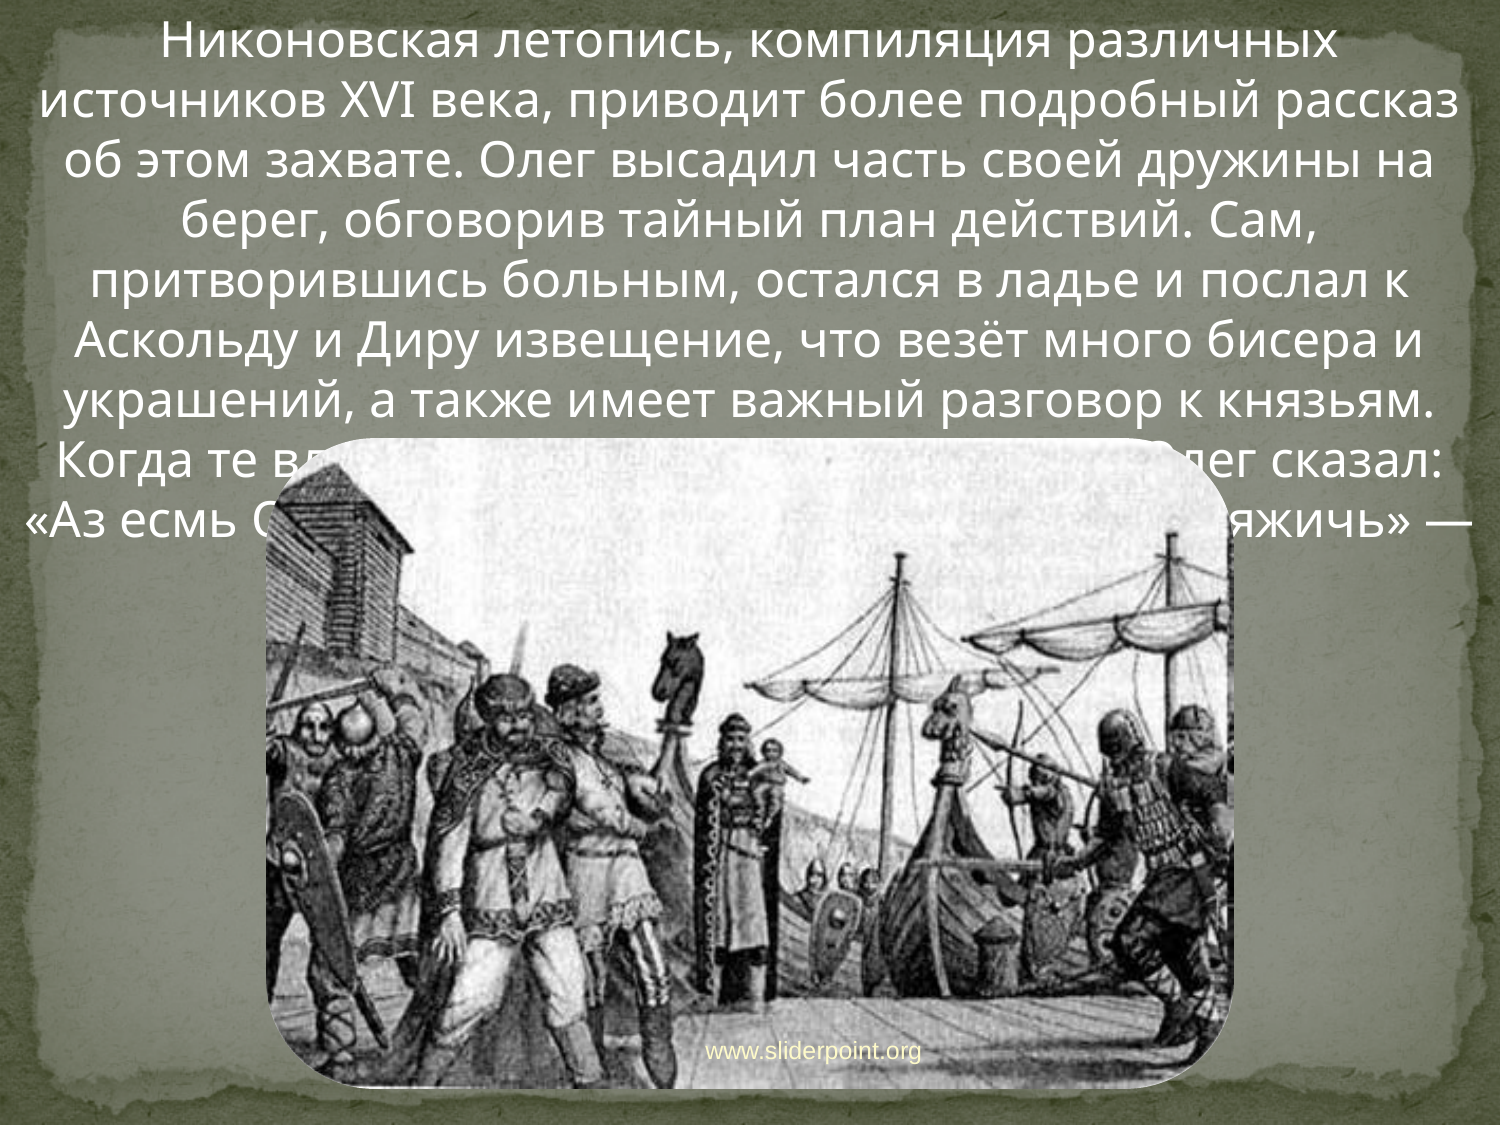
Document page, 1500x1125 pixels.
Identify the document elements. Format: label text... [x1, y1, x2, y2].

text_box Никоновская летопись, компиляция различных источников XVI века, приводит более подробный рассказ об этом захвате. Олег высадил часть своей дружины на берег, обговорив тайный план действий. Сам, притворившись больным, остался в ладье и послал к Аскольду и Диру извещение, что везёт много бисера и украшений, а также имеет важный разговор к князьям. Когда те влезли в ладью, будто бы больной Олег сказал: «Аз есмь Олег князь, а се есть Рюриков Игорь княжичь» — и тут же убил Аскольда и Дира. [0, 0, 1500, 616]
picture [266, 438, 1234, 1089]
